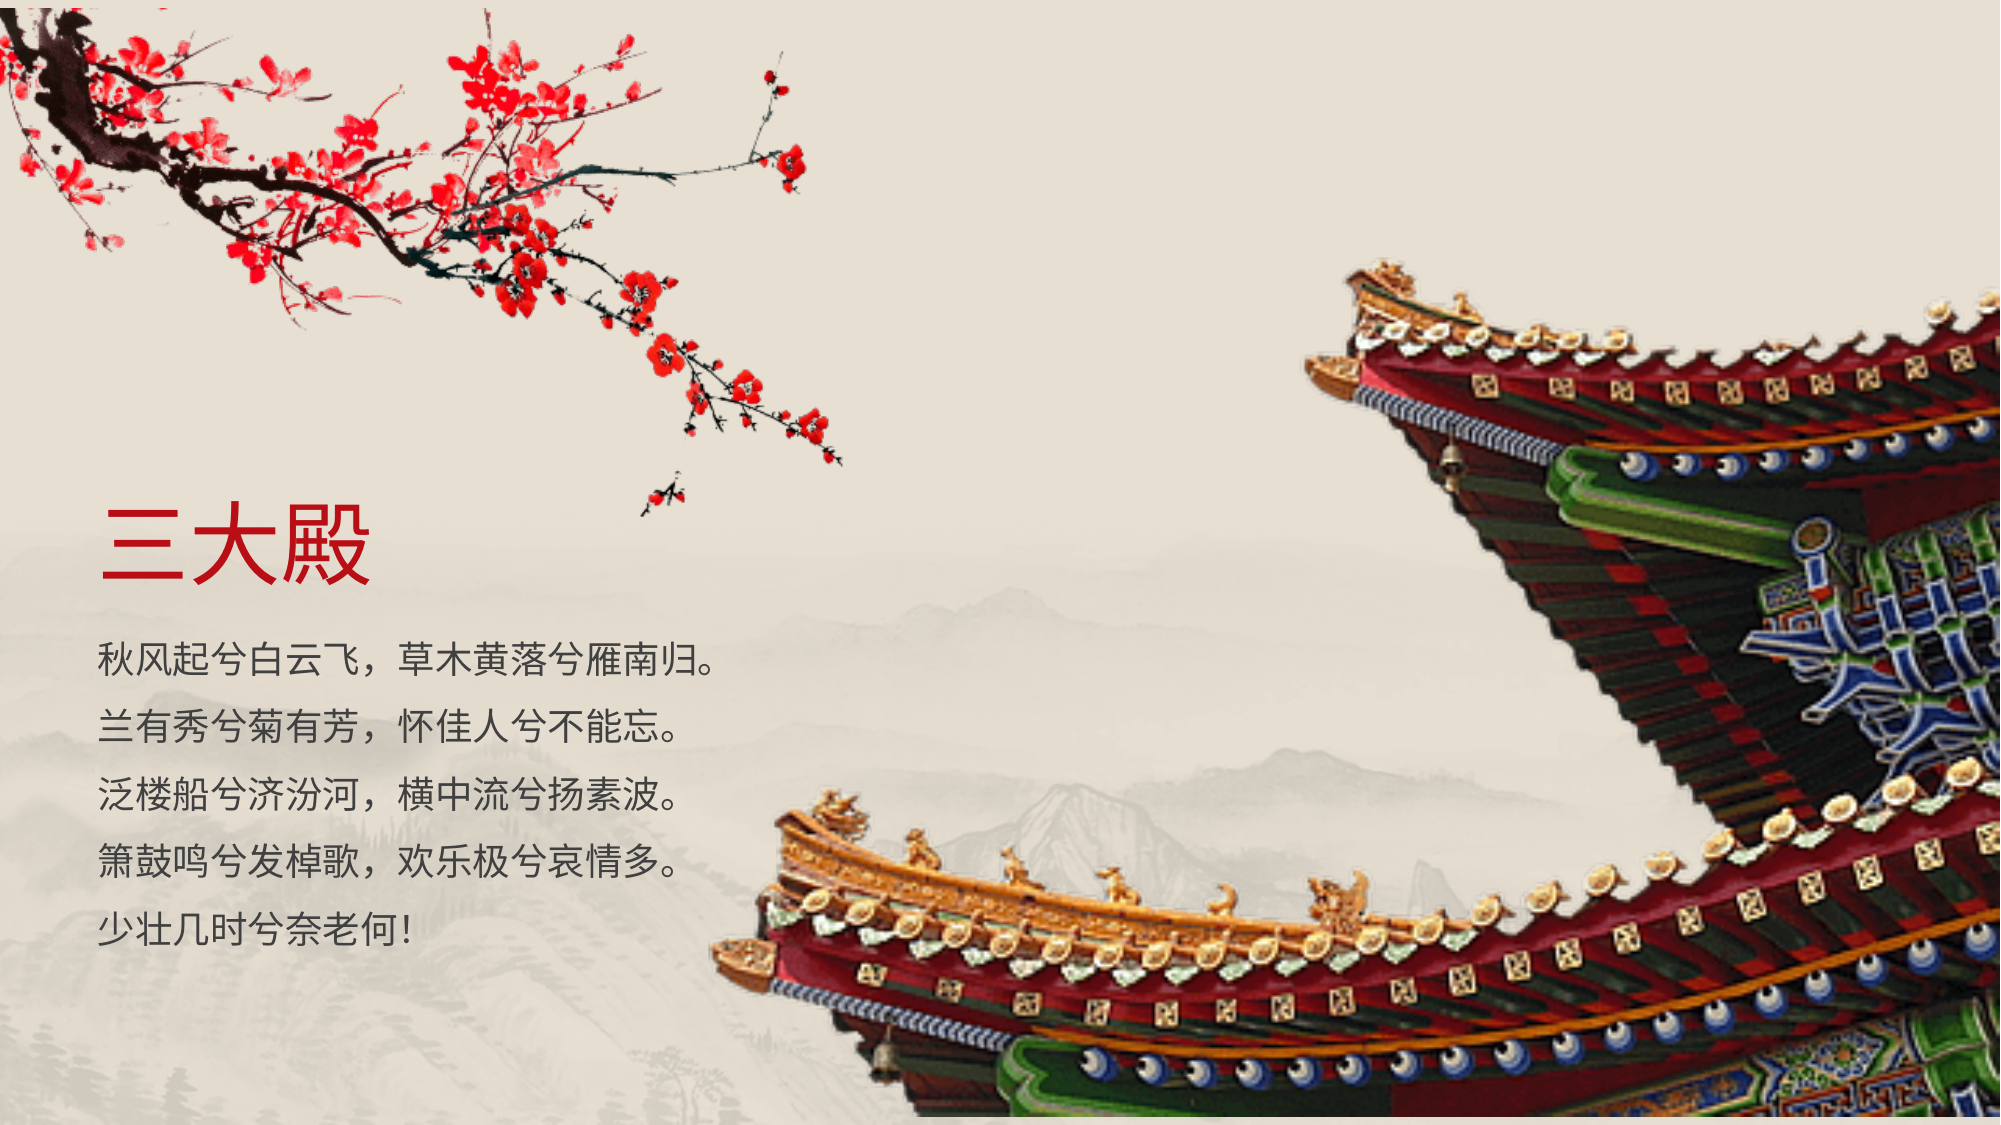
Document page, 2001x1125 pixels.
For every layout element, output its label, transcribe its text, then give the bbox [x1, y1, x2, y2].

text_box 秋风起兮白云飞，草木黄落兮雁南归。 兰有秀兮菊有芳，怀佳人兮不能忘。 泛楼船兮济汾河，横中流兮扬素波。 箫鼓鸣兮发棹歌，欢乐极兮哀情多。 少壮几时兮奈老何！ [82, 605, 707, 958]
picture [0, 0, 2000, 1125]
text_box 三大殿 [82, 531, 459, 605]
